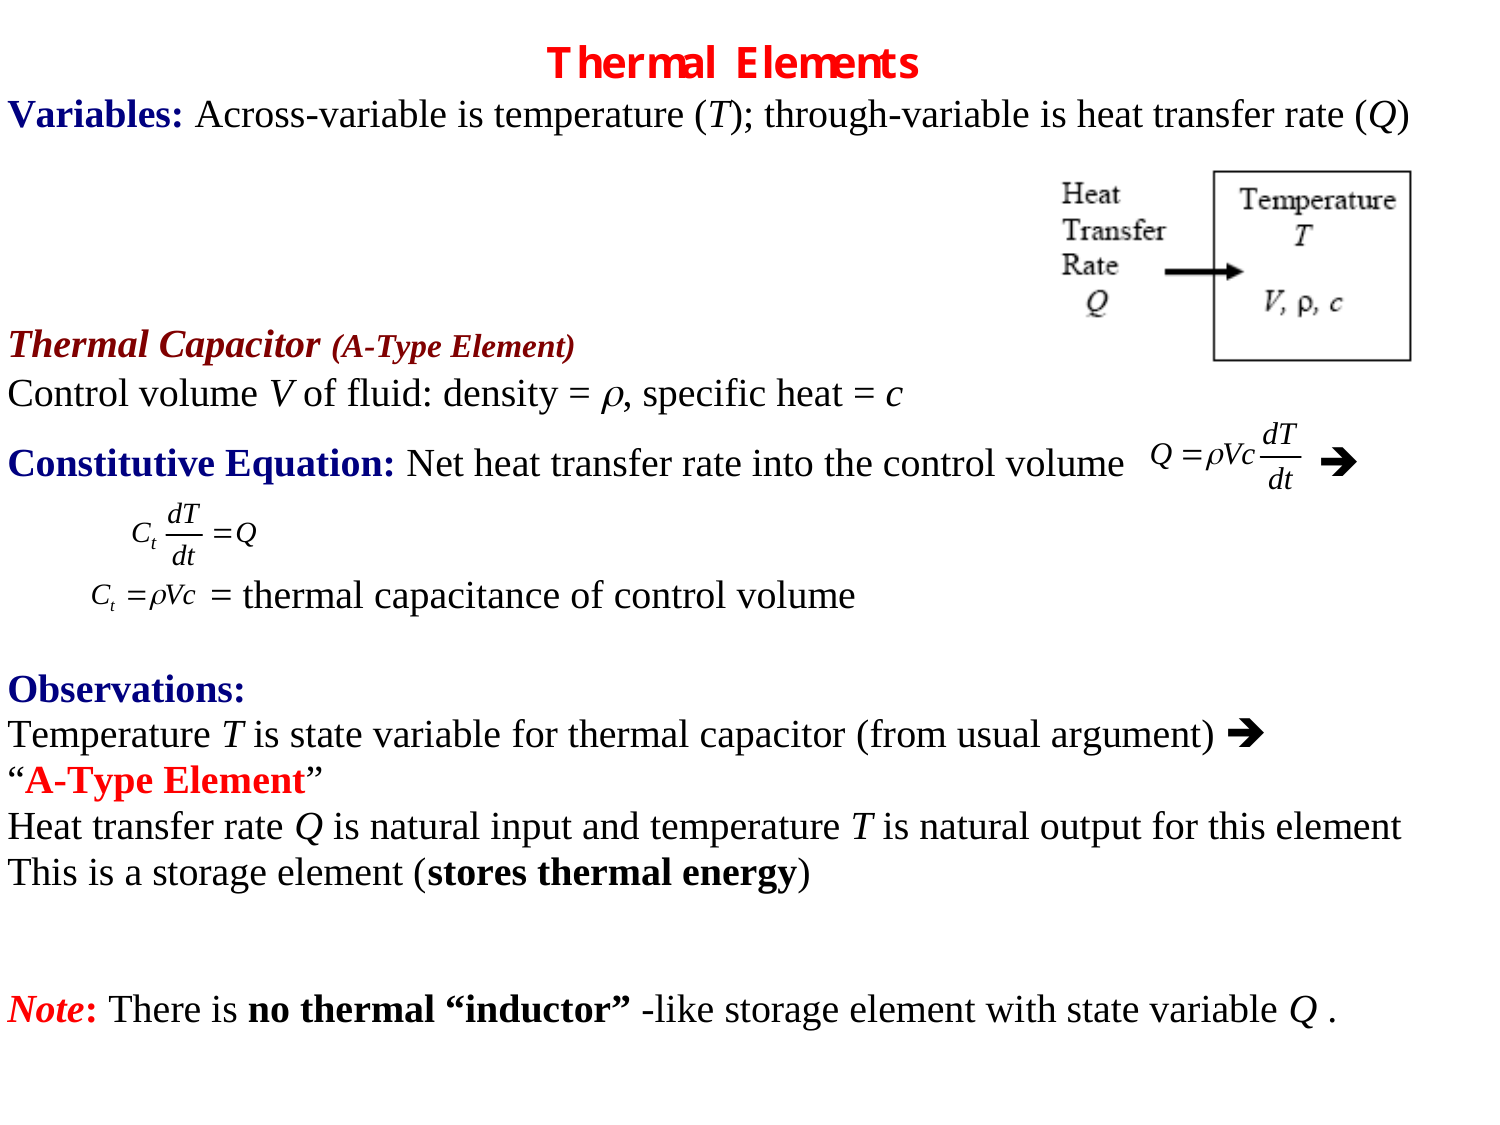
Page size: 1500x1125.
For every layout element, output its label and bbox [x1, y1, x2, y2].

text_box [6, 30, 1459, 1094]
picture [1021, 148, 1456, 406]
